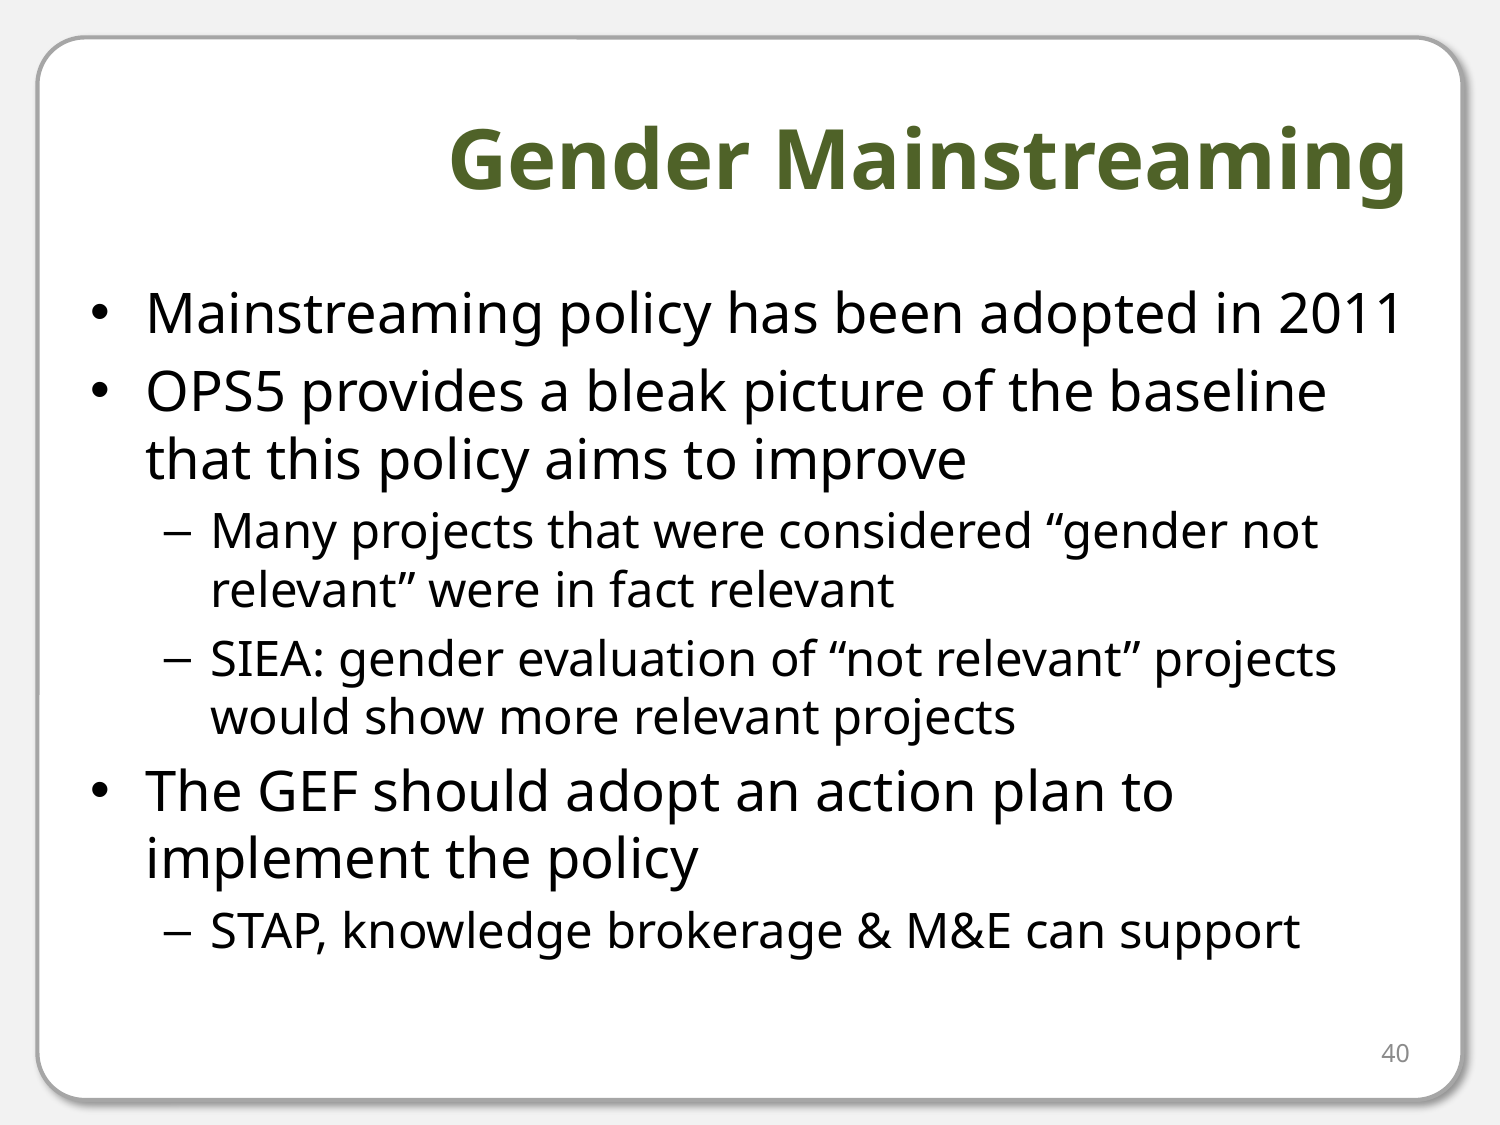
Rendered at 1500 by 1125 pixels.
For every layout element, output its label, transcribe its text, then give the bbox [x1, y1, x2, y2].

title Gender Mainstreaming [75, 62, 1425, 250]
list Mainstreaming policy has been adopted in 2011 OPS5 provides a bleak picture of the baseline that this policy aims to improve Many projects that were considered “gender not relevant” were in fact relevant SIEA: gender evaluation of “not relevant” projects would show more relevant projects The GEF should adopt an action plan to implement the policy STAP, knowledge brokerage & M&E can support [75, 270, 1425, 1013]
slide_number 40 [1074, 1025, 1425, 1085]
